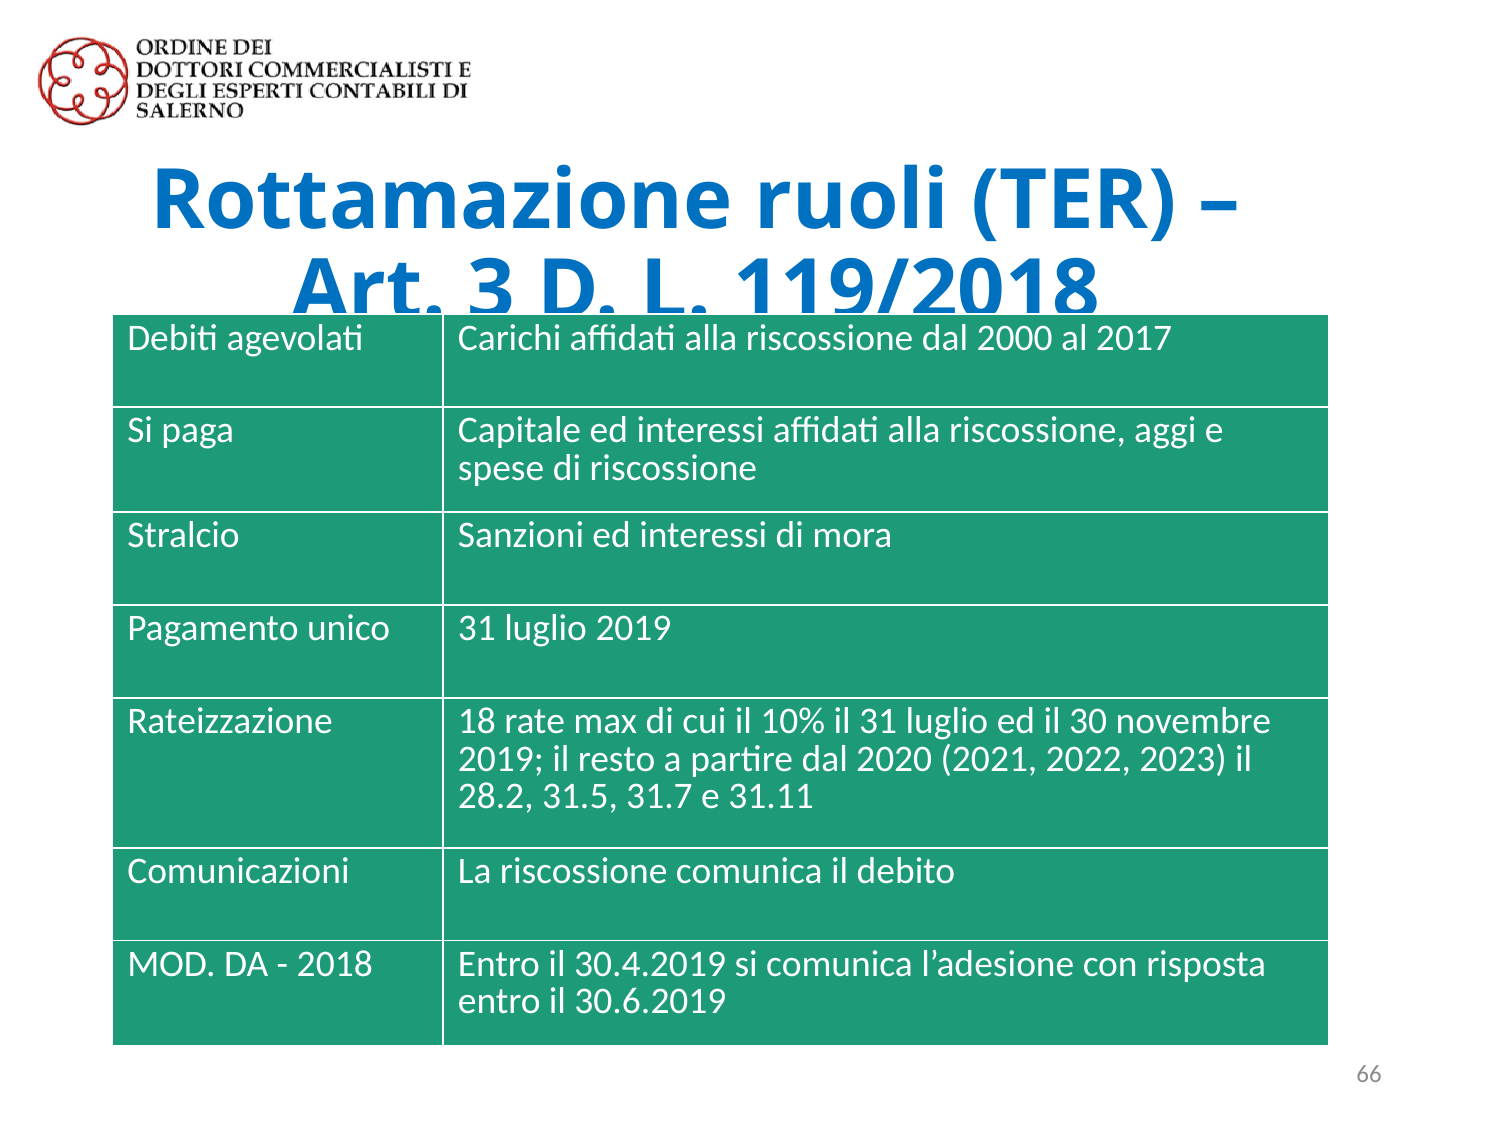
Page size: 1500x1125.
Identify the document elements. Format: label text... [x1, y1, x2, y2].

table_cell Comunicazioni [113, 849, 442, 940]
table_cell MOD. DA - 2018 [113, 941, 442, 1045]
table_header Debiti agevolati [113, 315, 442, 406]
table_cell Pagamento unico [113, 606, 442, 697]
table_cell Sanzioni ed interessi di mora [444, 513, 1328, 604]
table_cell Rateizzazione [113, 699, 442, 847]
table_cell 31 luglio 2019 [444, 606, 1328, 697]
table_header Carichi affidati alla riscossione dal 2000 al 2017 [444, 315, 1328, 406]
title Rottamazione ruoli (TER) – Art. 3 D. L. 119/2018 [58, 149, 1334, 291]
picture [29, 29, 479, 127]
table_cell Si paga [113, 408, 442, 511]
table_cell 18 rate max di cui il 10% il 31 luglio ed il 30 novembre 2019; il resto a partire dal 2020 (2021, 2022, 2023) il 28.2, 31.5, 31.7 e 31.11 [444, 699, 1328, 847]
table_cell Capitale ed interessi affidati alla riscossione, aggi e spese di riscossione [444, 408, 1328, 511]
slide_number 66 [1059, 1042, 1397, 1103]
table_cell Entro il 30.4.2019 si comunica l’adesione con risposta entro il 30.6.2019 [444, 941, 1328, 1045]
table_cell La riscossione comunica il debito [444, 849, 1328, 940]
table_cell Stralcio [113, 513, 442, 604]
